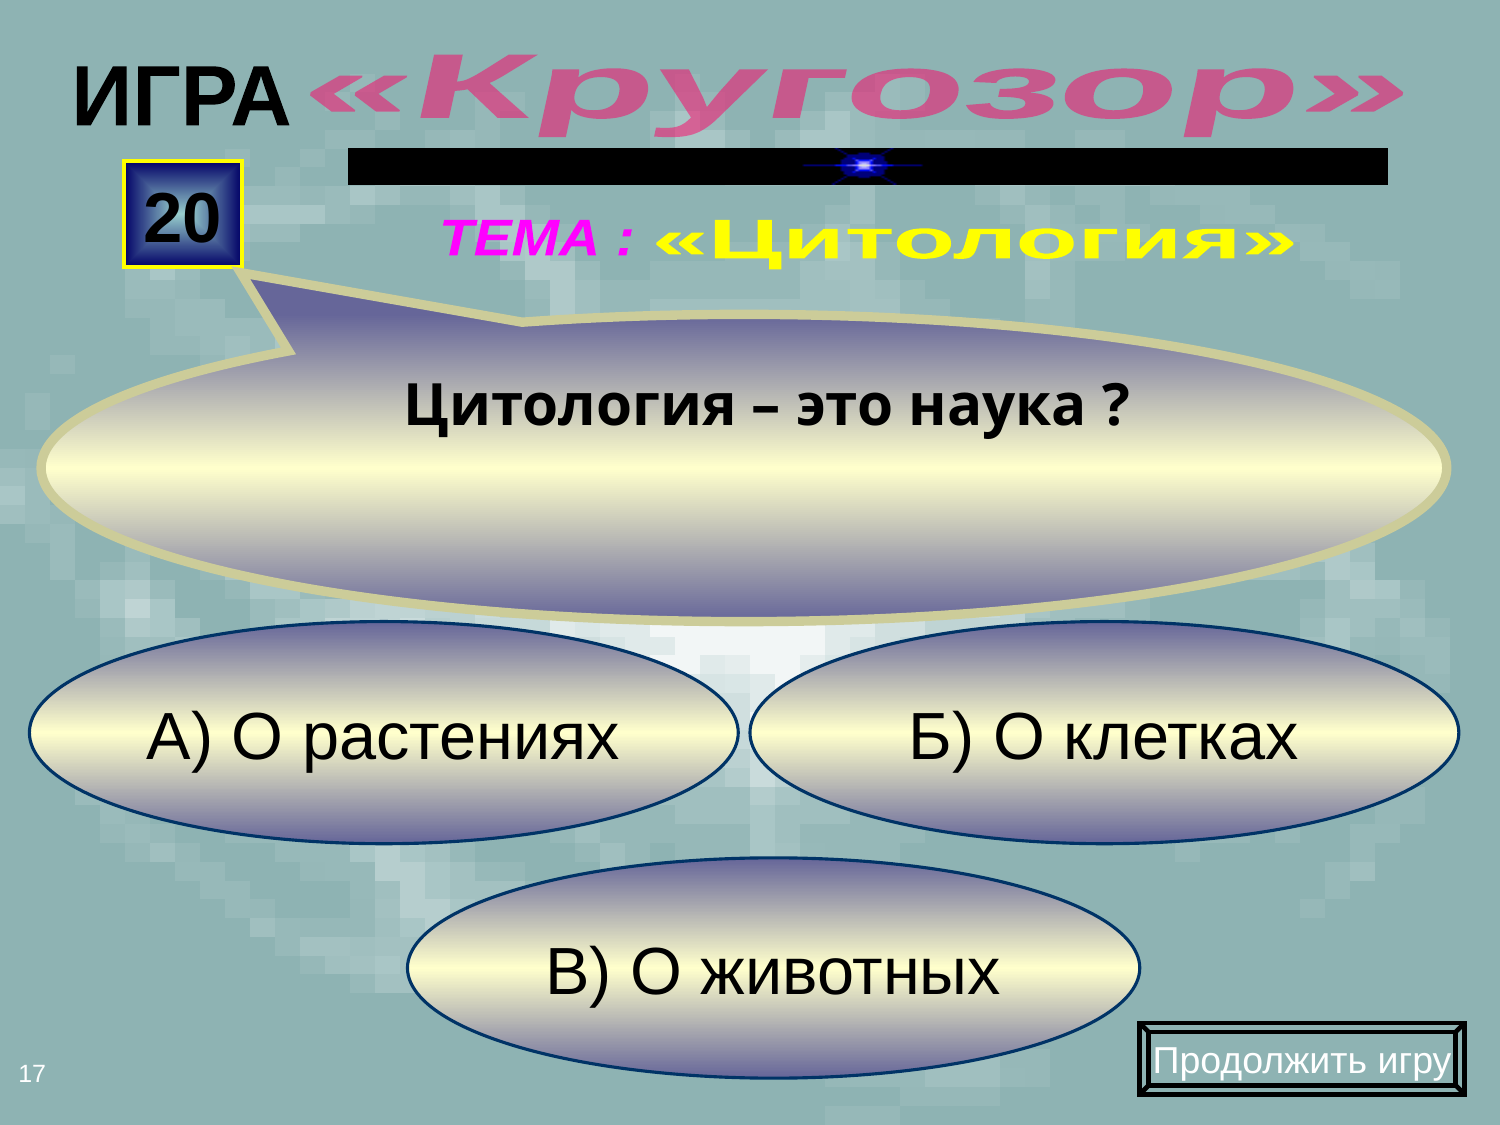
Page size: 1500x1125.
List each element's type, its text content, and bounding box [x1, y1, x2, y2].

text_box А) О растениях [29, 621, 739, 844]
text_box Цитология – это наука ? [41, 272, 1447, 622]
text_box 17 [0, 1049, 65, 1109]
text_box 20 [123, 160, 243, 268]
picture [348, 148, 1388, 185]
text_box Б) О клетках [750, 621, 1459, 844]
text_box ТЕМА : [1142, 1024, 1462, 1031]
text_box В) О животных [407, 857, 1140, 1079]
text_box Продолжить игру [1139, 1023, 1465, 1095]
text_box ТЕМА : [1140, 1024, 1148, 1094]
